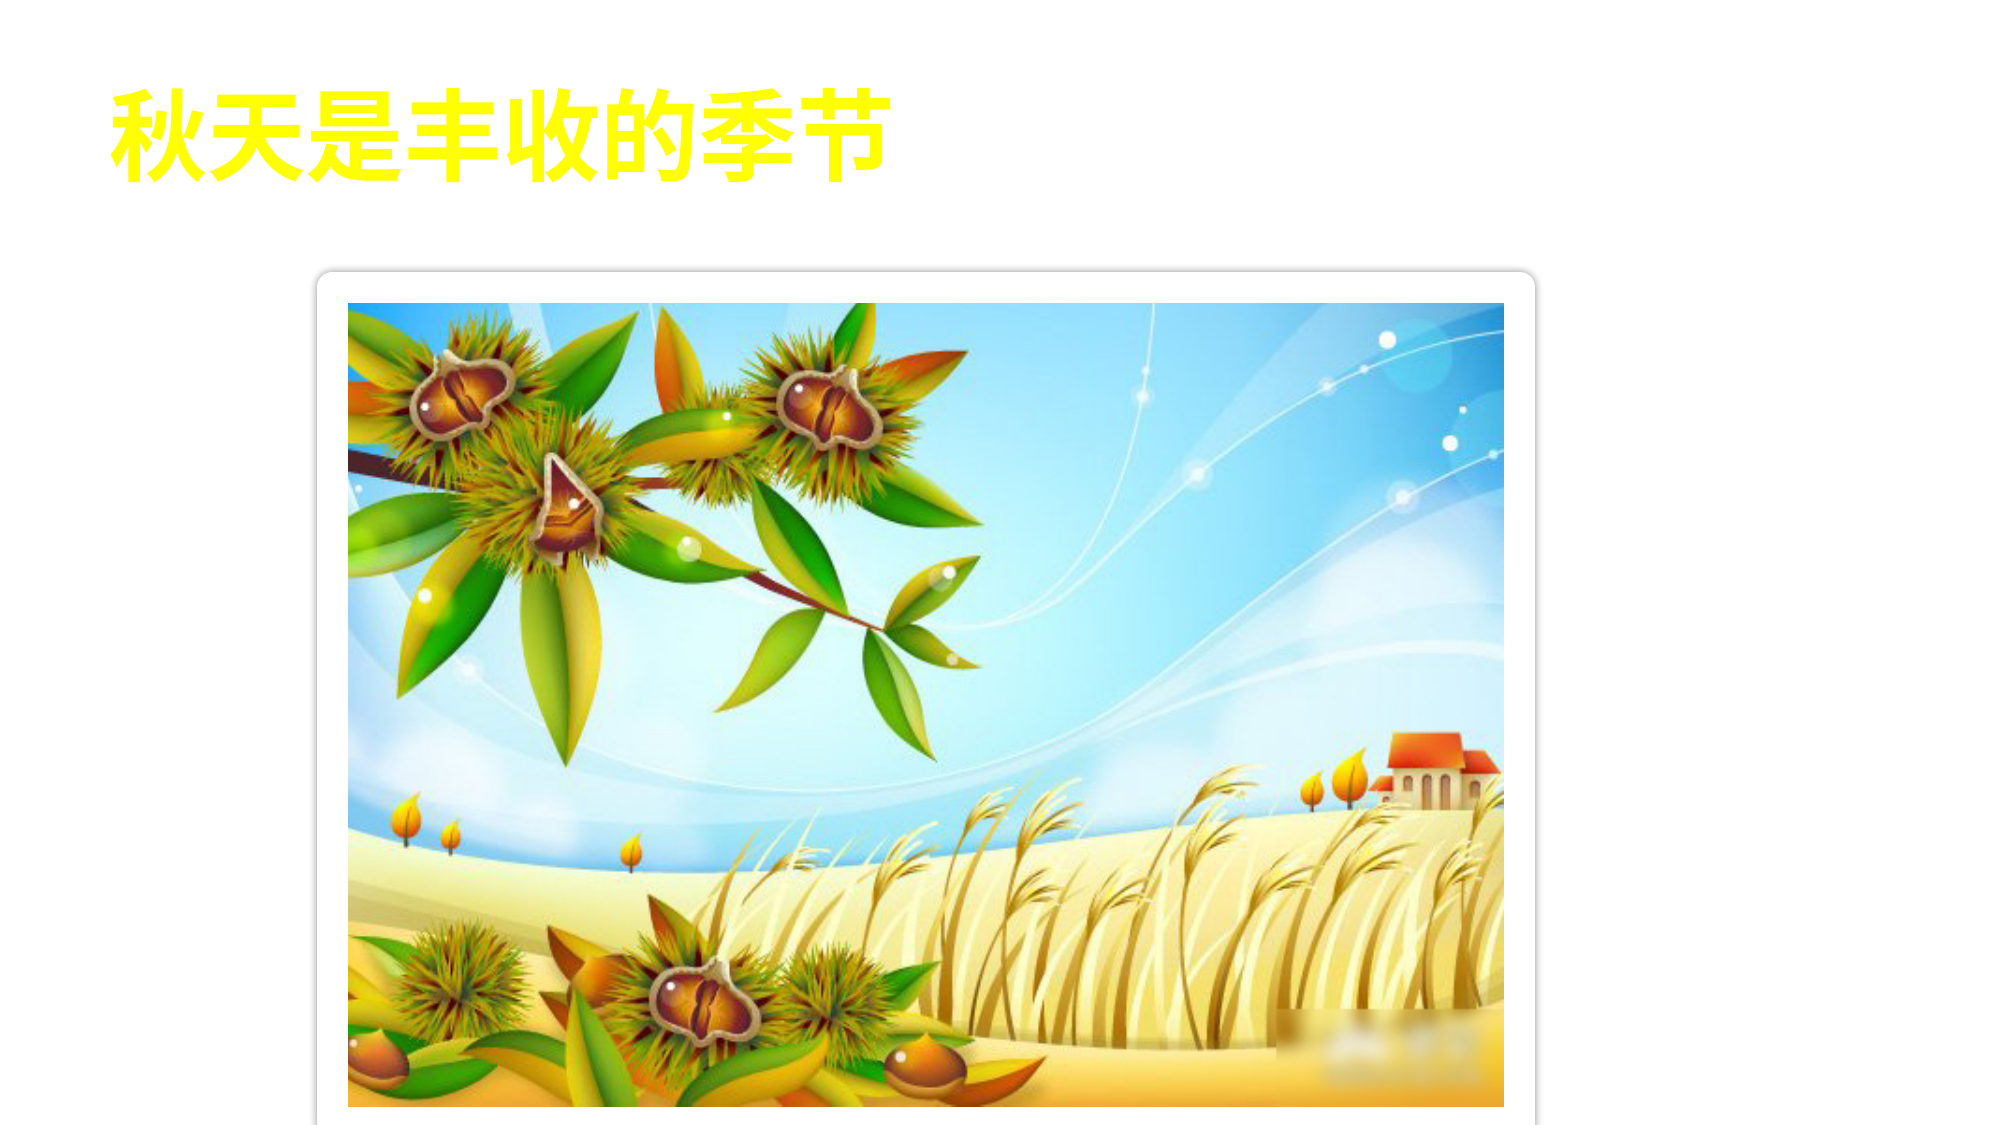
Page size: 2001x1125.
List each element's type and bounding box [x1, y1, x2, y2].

picture [348, 302, 1505, 1107]
